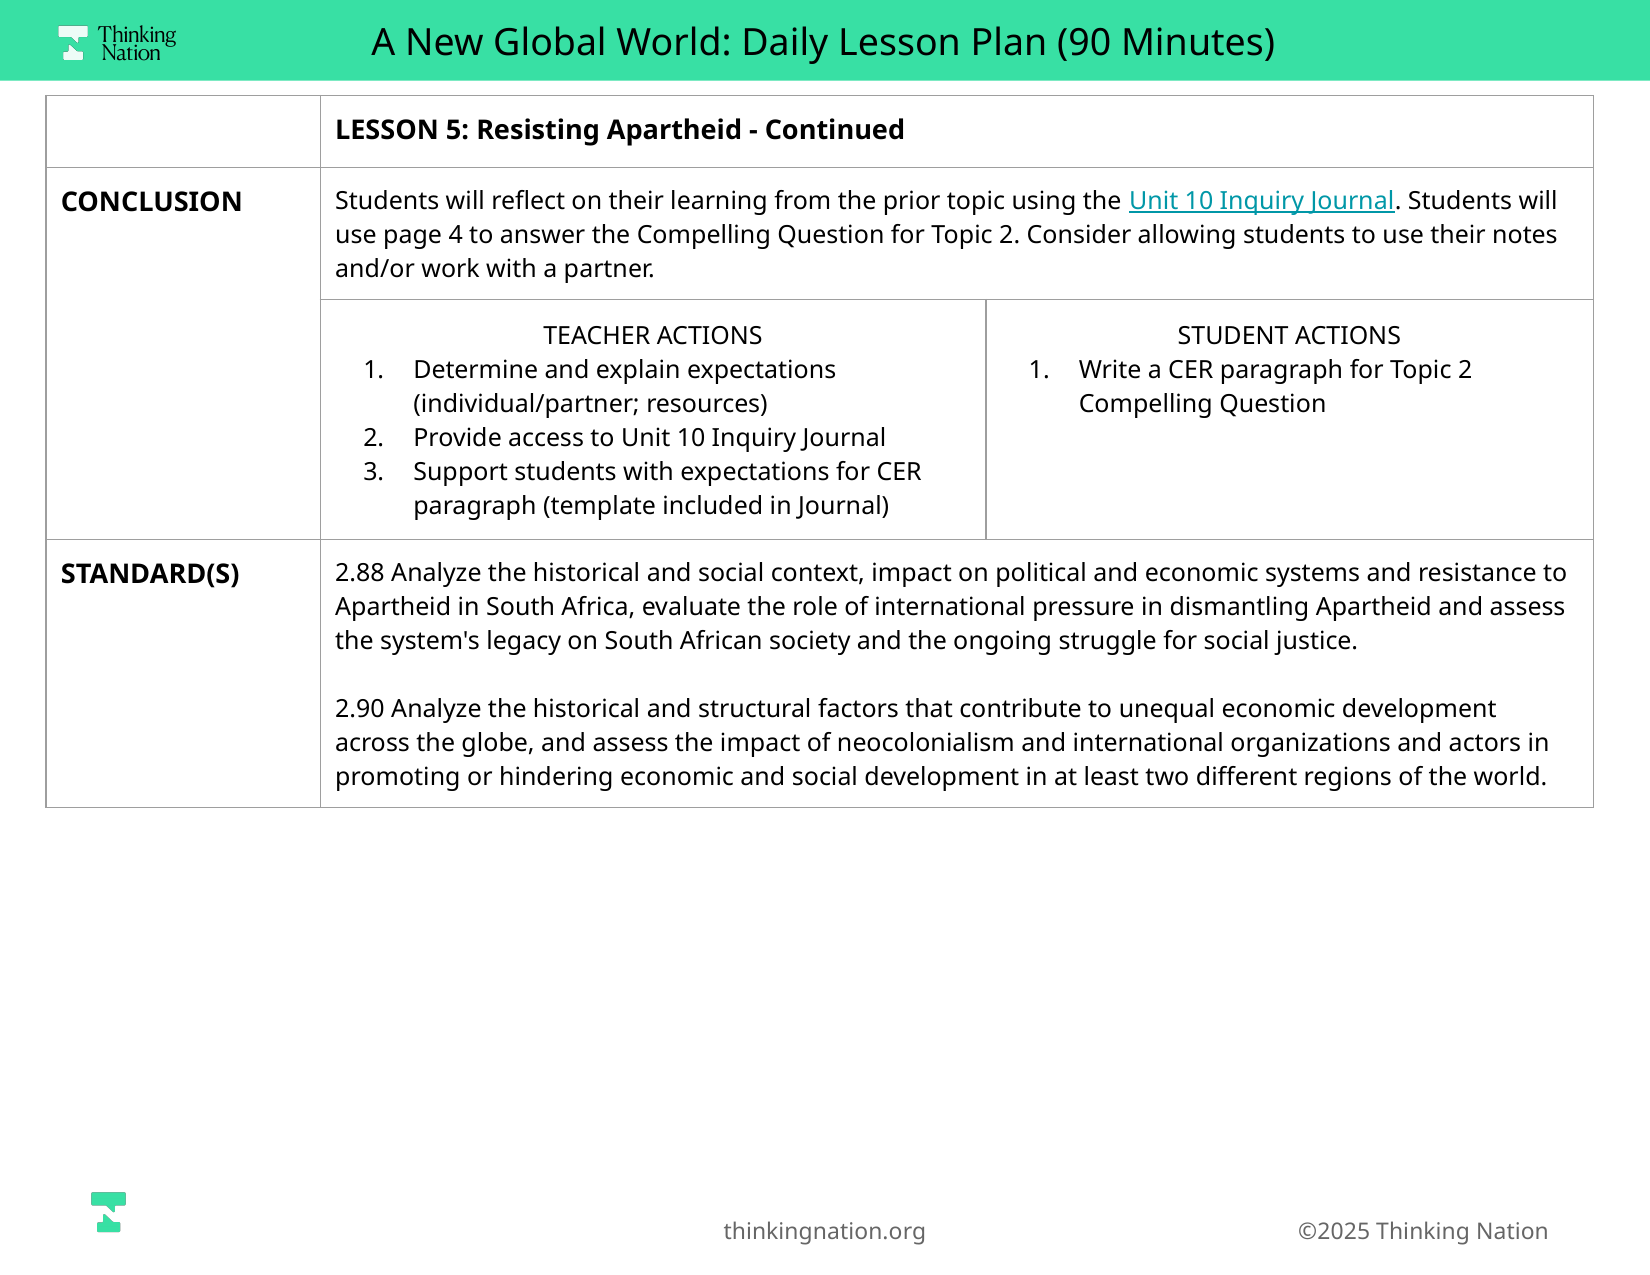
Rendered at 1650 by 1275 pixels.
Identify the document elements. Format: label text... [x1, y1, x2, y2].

text_box thinkingnation.org [629, 1200, 1021, 1240]
table_cell CONCLUSION [47, 168, 320, 539]
text_box ©2025 Thinking Nation [1174, 1200, 1566, 1240]
table_cell STANDARD(S) [47, 540, 320, 807]
table_header LESSON 5: Resisting Apartheid - Continued [321, 96, 1593, 167]
table_cell Students will reflect on their learning from the prior topic using the Unit 10 Inquiry Journal. Students will use page 4 to answer the Compelling Question for Topic 2. Consider allowing students to use their notes and/or work with a partner. [321, 168, 1593, 299]
picture [45, 14, 180, 85]
table_cell STUDENT ACTIONS Write a CER paragraph for Topic 2 Compelling Question [987, 300, 1593, 539]
table_header [47, 96, 320, 167]
picture [80, 1184, 136, 1240]
text_box A New Global World: Daily Lesson Plan (90 Minutes) [0, 0, 1650, 81]
table_cell TEACHER ACTIONS Determine and explain expectations (individual/partner; resources) Provide access to Unit 10 Inquiry Journal Support students with expectations for CER paragraph (template included in Journal) [321, 300, 985, 539]
table_cell 2.88 Analyze the historical and social context, impact on political and economic systems and resistance to Apartheid in South Africa, evaluate the role of international pressure in dismantling Apartheid and assess the system's legacy on South African society and the ongoing struggle for social justice. 2.90 Analyze the historical and structural factors that contribute to unequal economic development across the globe, and assess the impact of neocolonialism and international organizations and actors in promoting or hindering economic and social development in at least two different regions of the world. [321, 540, 1593, 807]
